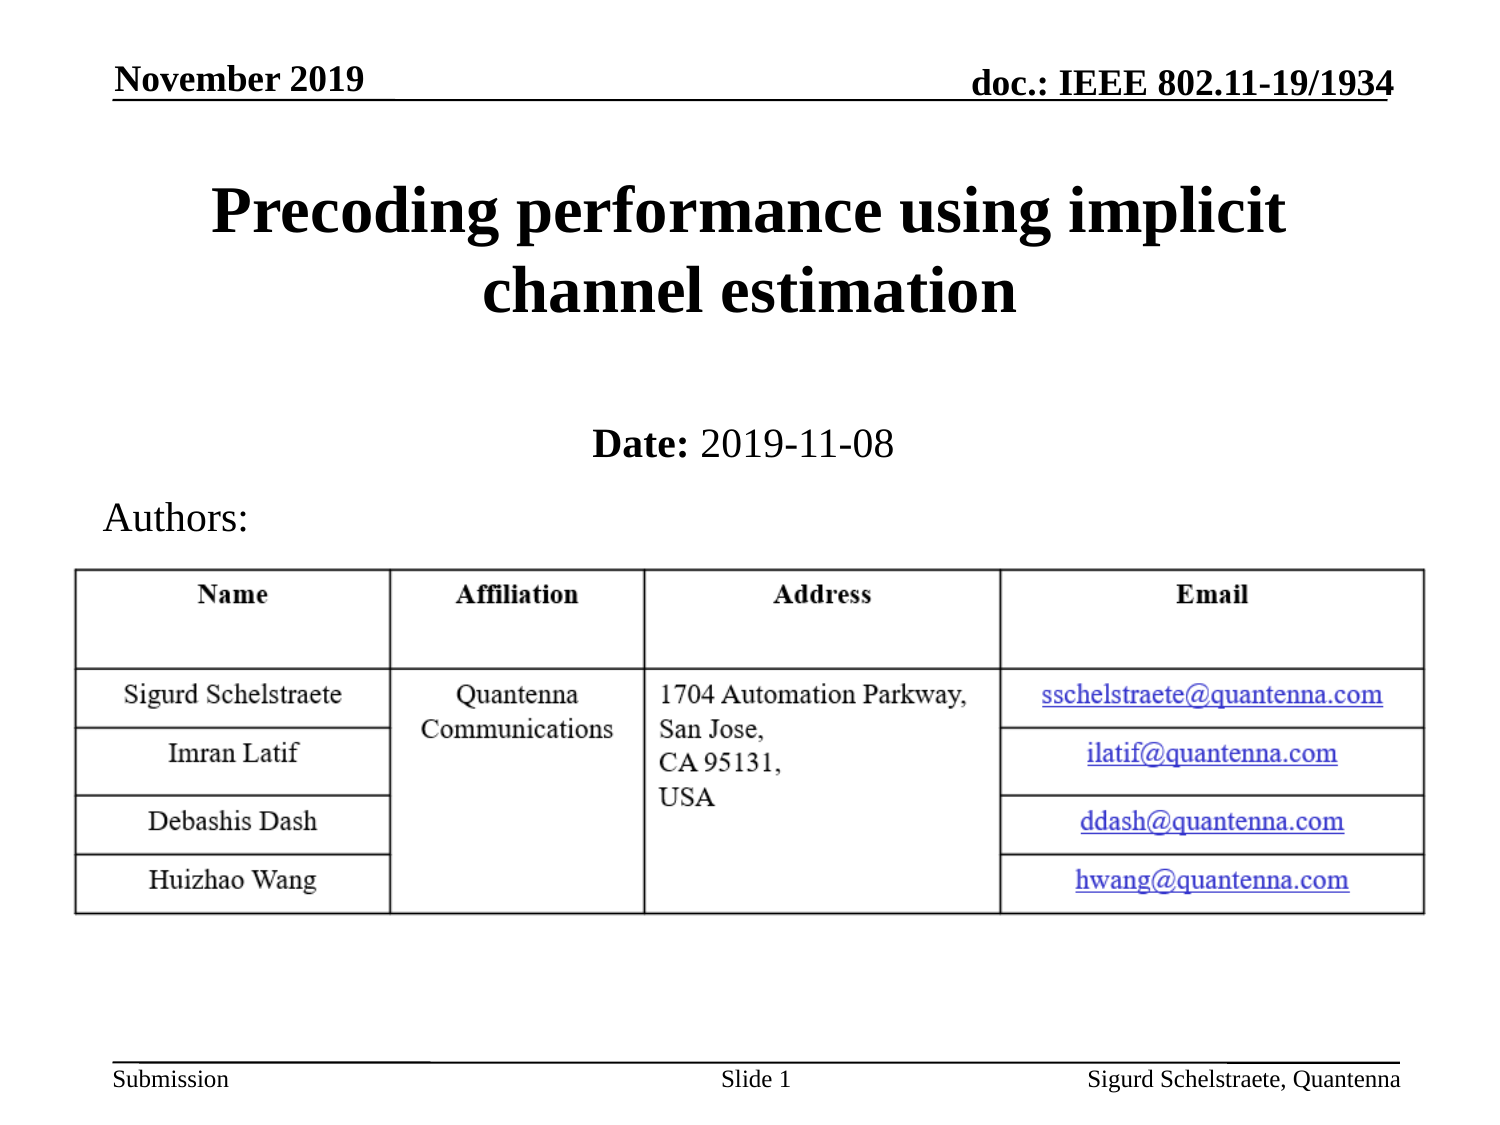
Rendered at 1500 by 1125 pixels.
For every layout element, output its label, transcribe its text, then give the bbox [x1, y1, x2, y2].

slide_number Slide 1 [712, 1061, 800, 1123]
text_box Authors: [87, 481, 325, 545]
footer Sigurd Schelstraete, Quantenna [902, 1061, 1402, 1093]
list Date: 2019-11-08 [105, 408, 1382, 474]
title Precoding performance using implicit channel estimation [112, 157, 1388, 334]
picture [62, 562, 1438, 926]
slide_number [114, 54, 493, 100]
